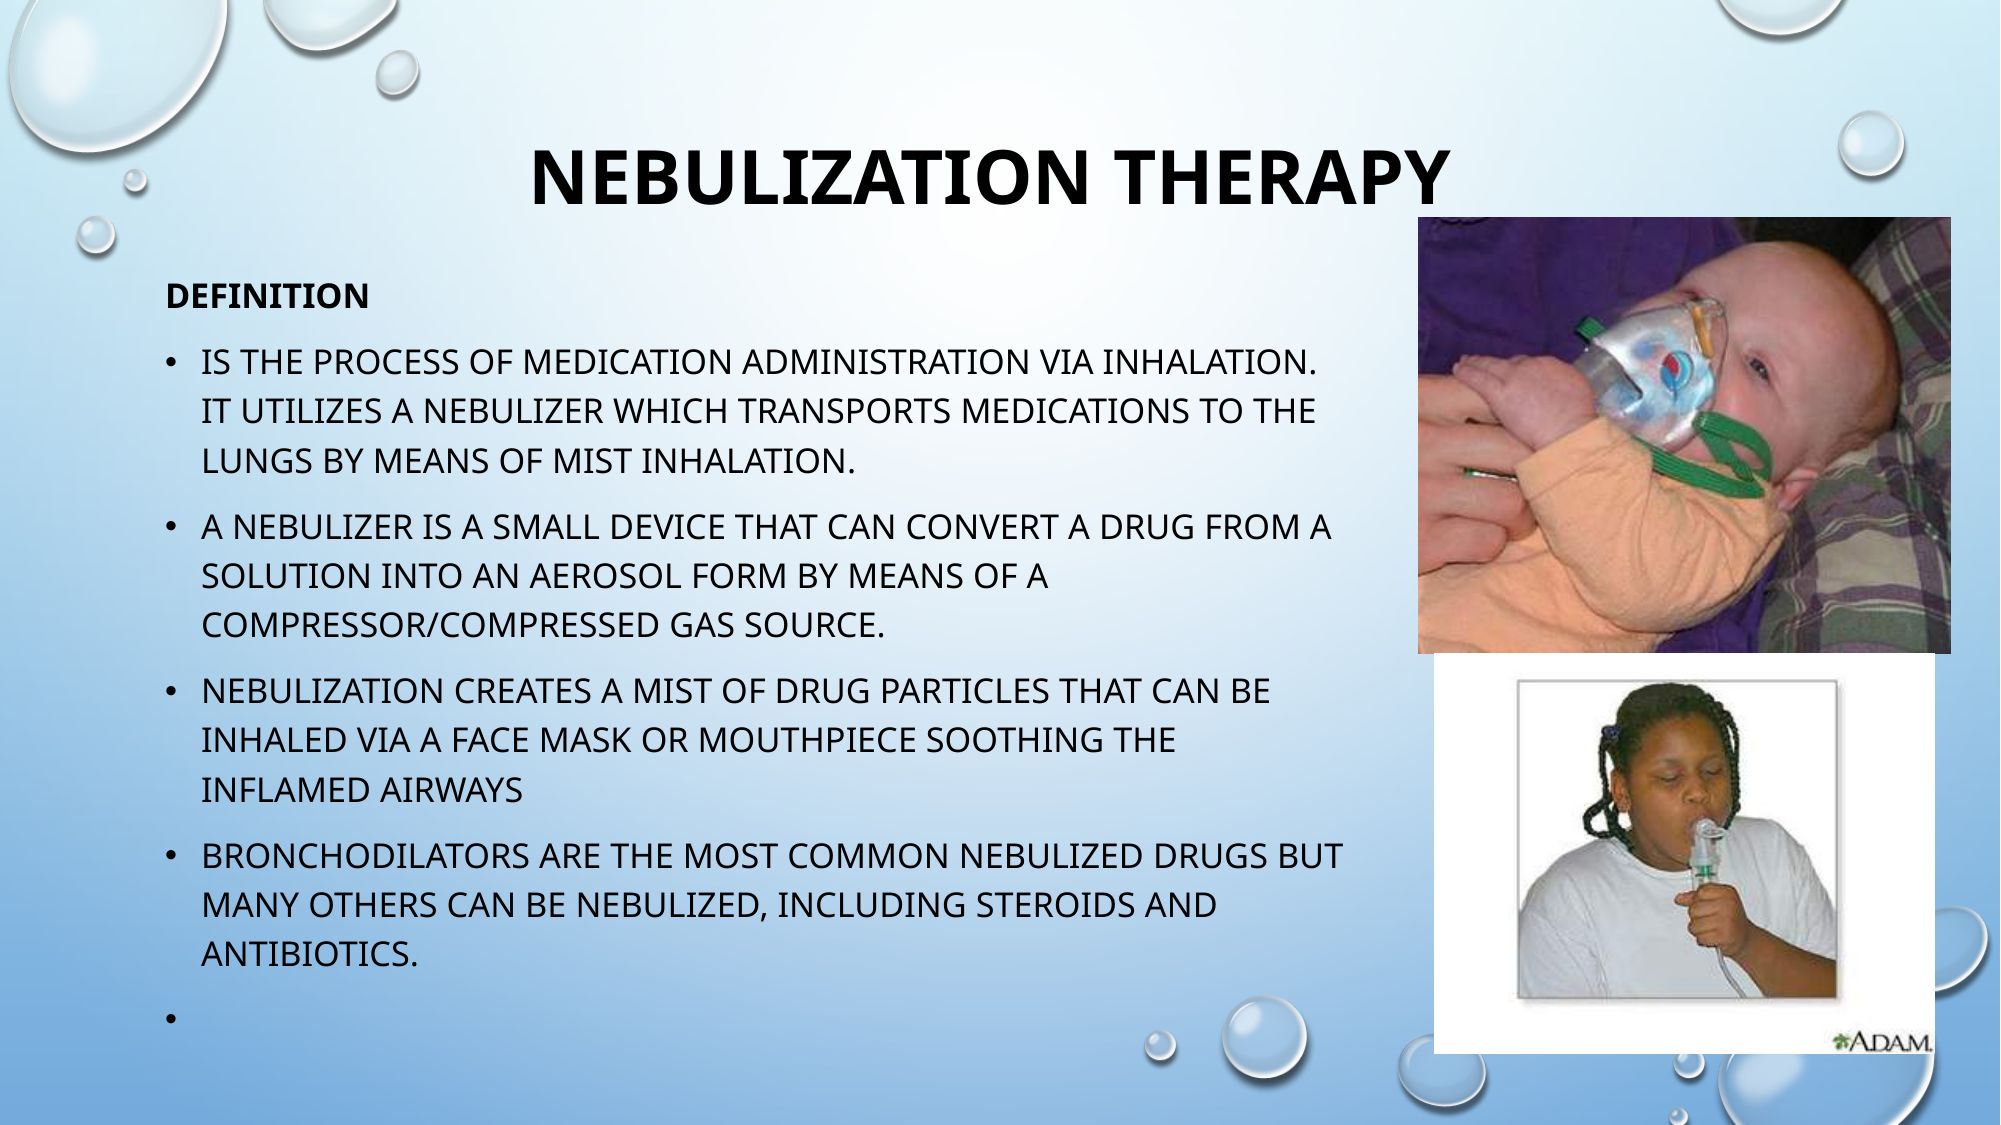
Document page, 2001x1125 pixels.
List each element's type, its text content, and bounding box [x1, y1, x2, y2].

picture [0, 0, 2000, 1125]
title Nebulization Therapy [150, 101, 1850, 259]
list DEFINITION is the process of medication administration via inhalation. It utilizes a nebulizer which transports medications to the lungs by means of mist inhalation. a nebulizer is a small device that can convert a drug from a solution into an aerosol form by means of a compressor/compressed gas source. Nebulization creates a mist of drug particles that can be inhaled via a face mask or mouthpiece soothing THE inflamed airways Bronchodilators are the most common nebulized drugs but many others can be nebulized, including steroids and antibiotics. [150, 258, 1372, 1050]
